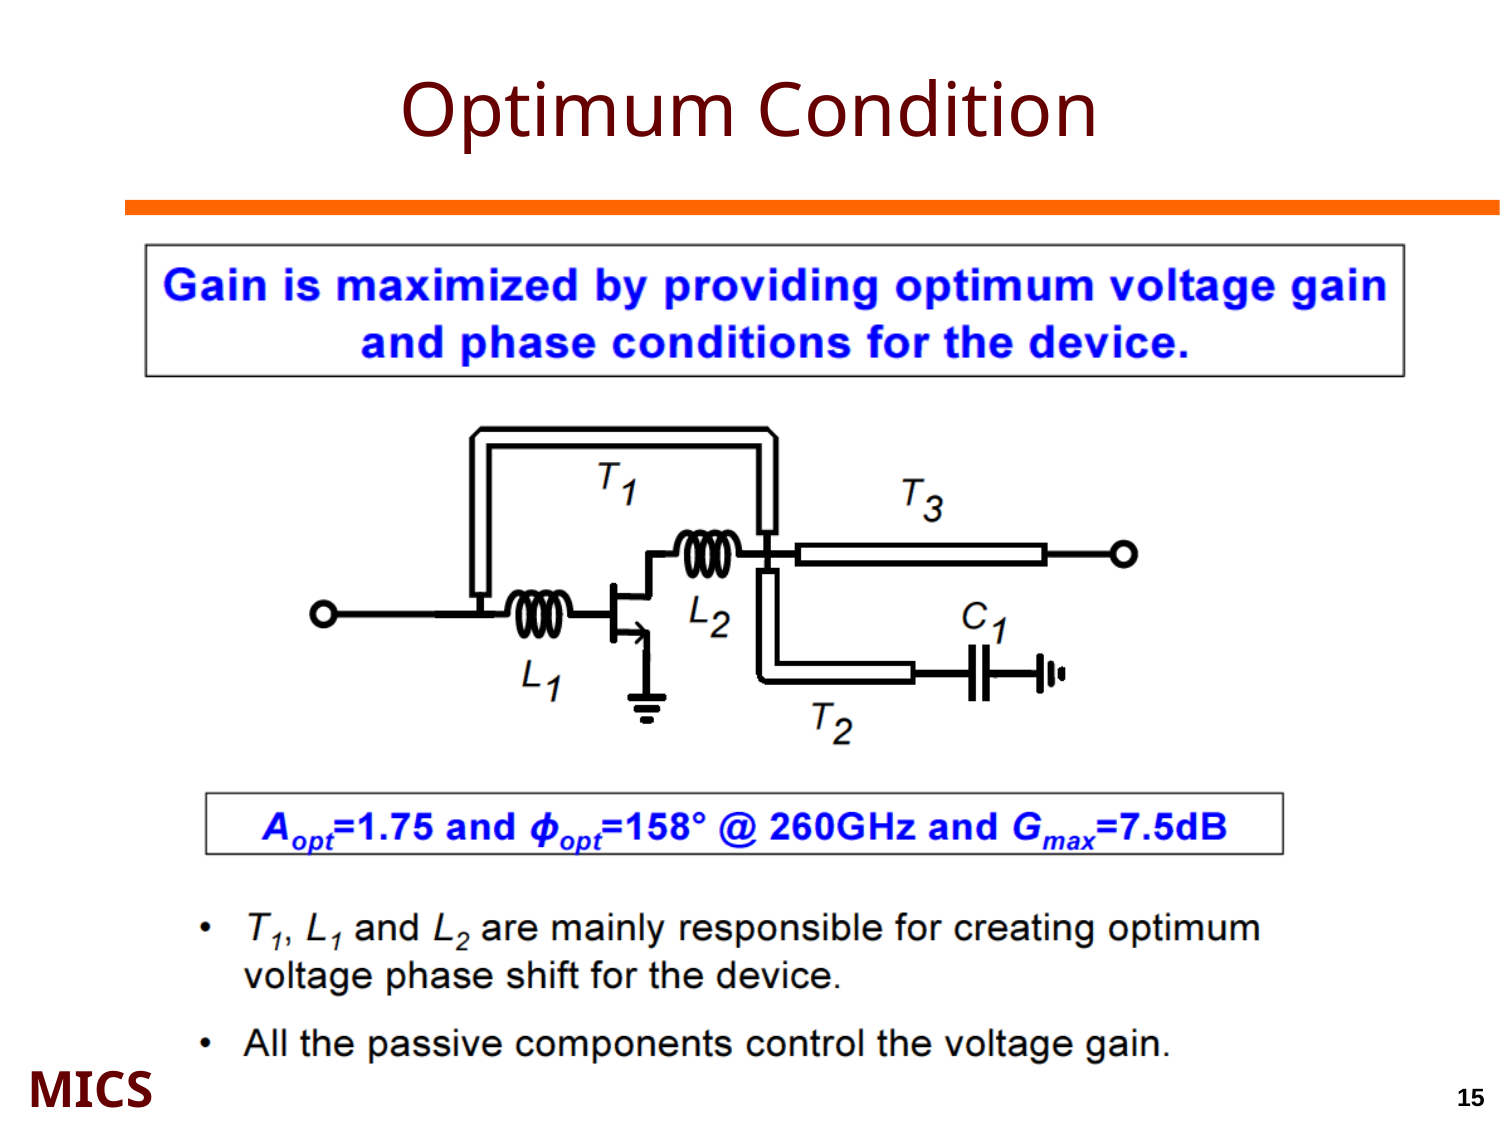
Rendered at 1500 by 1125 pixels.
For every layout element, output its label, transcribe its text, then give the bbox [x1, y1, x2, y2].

slide_number 15 [1425, 1067, 1500, 1125]
title Optimum Condition [112, 12, 1388, 201]
picture [124, 221, 1426, 1076]
